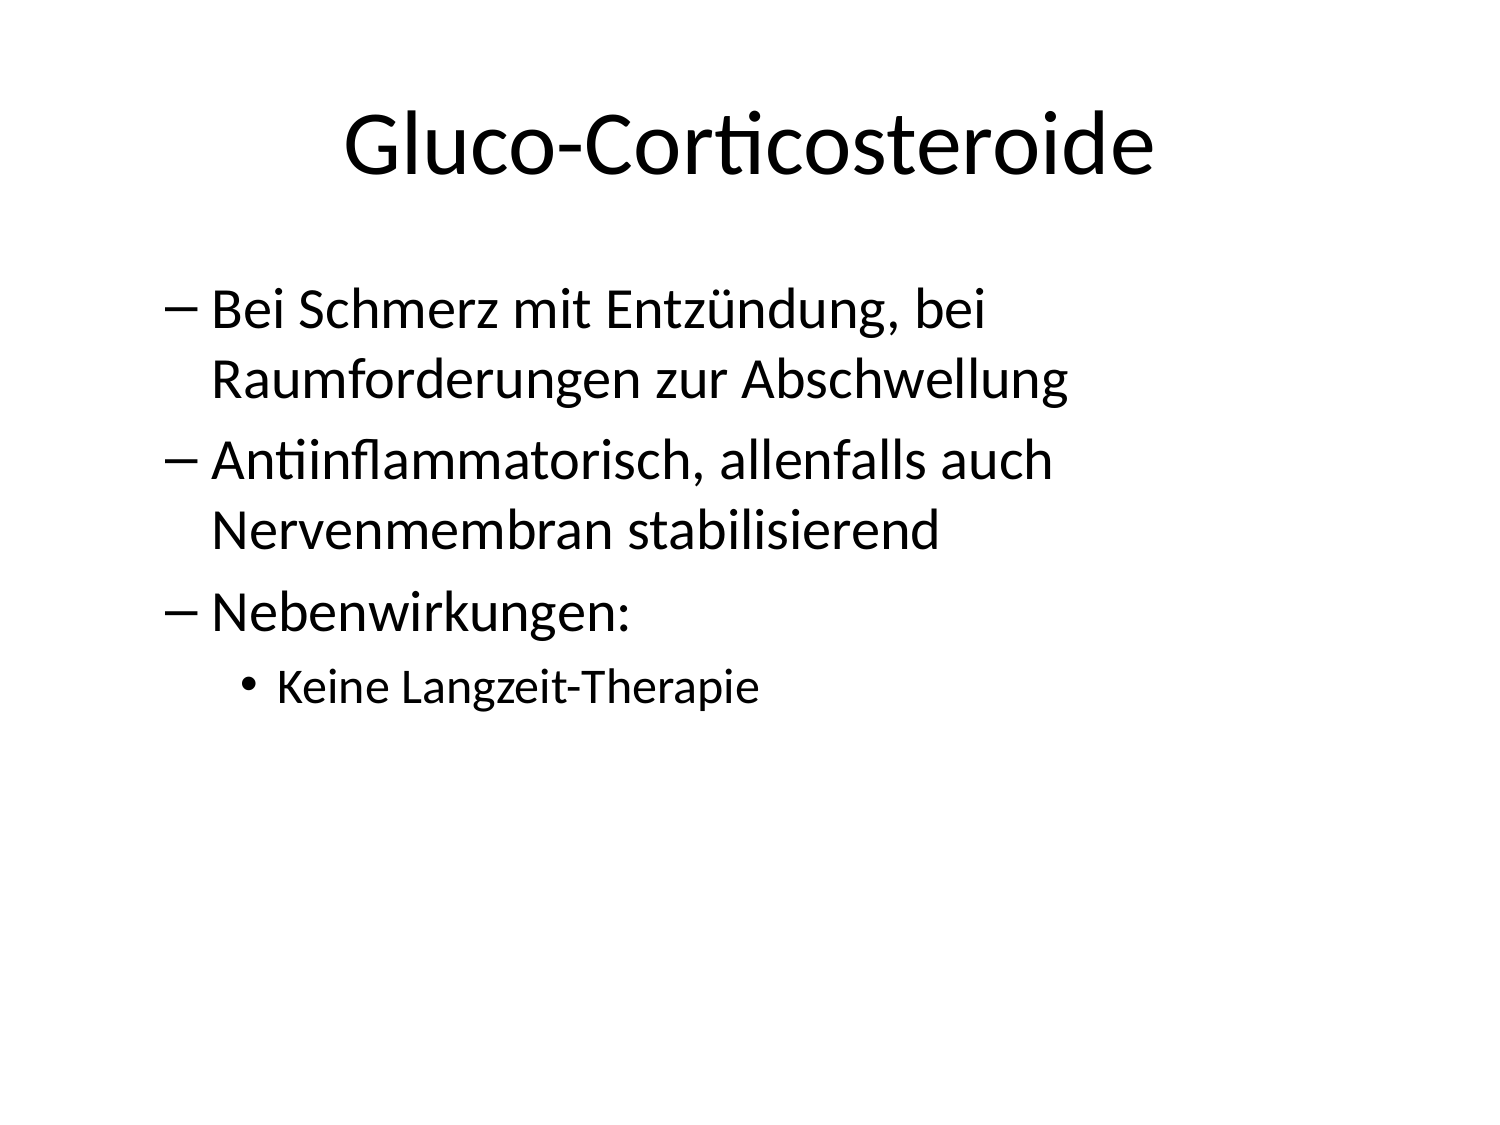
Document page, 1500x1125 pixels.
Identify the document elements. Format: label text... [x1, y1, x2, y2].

title Gluco-Corticosteroide [75, 62, 1425, 213]
list Bei Schmerz mit Entzündung, bei Raumforderungen zur Abschwellung Antiinflammatorisch, allenfalls auch Nervenmembran stabilisierend Nebenwirkungen: Keine Langzeit-Therapie [75, 262, 1425, 1005]
